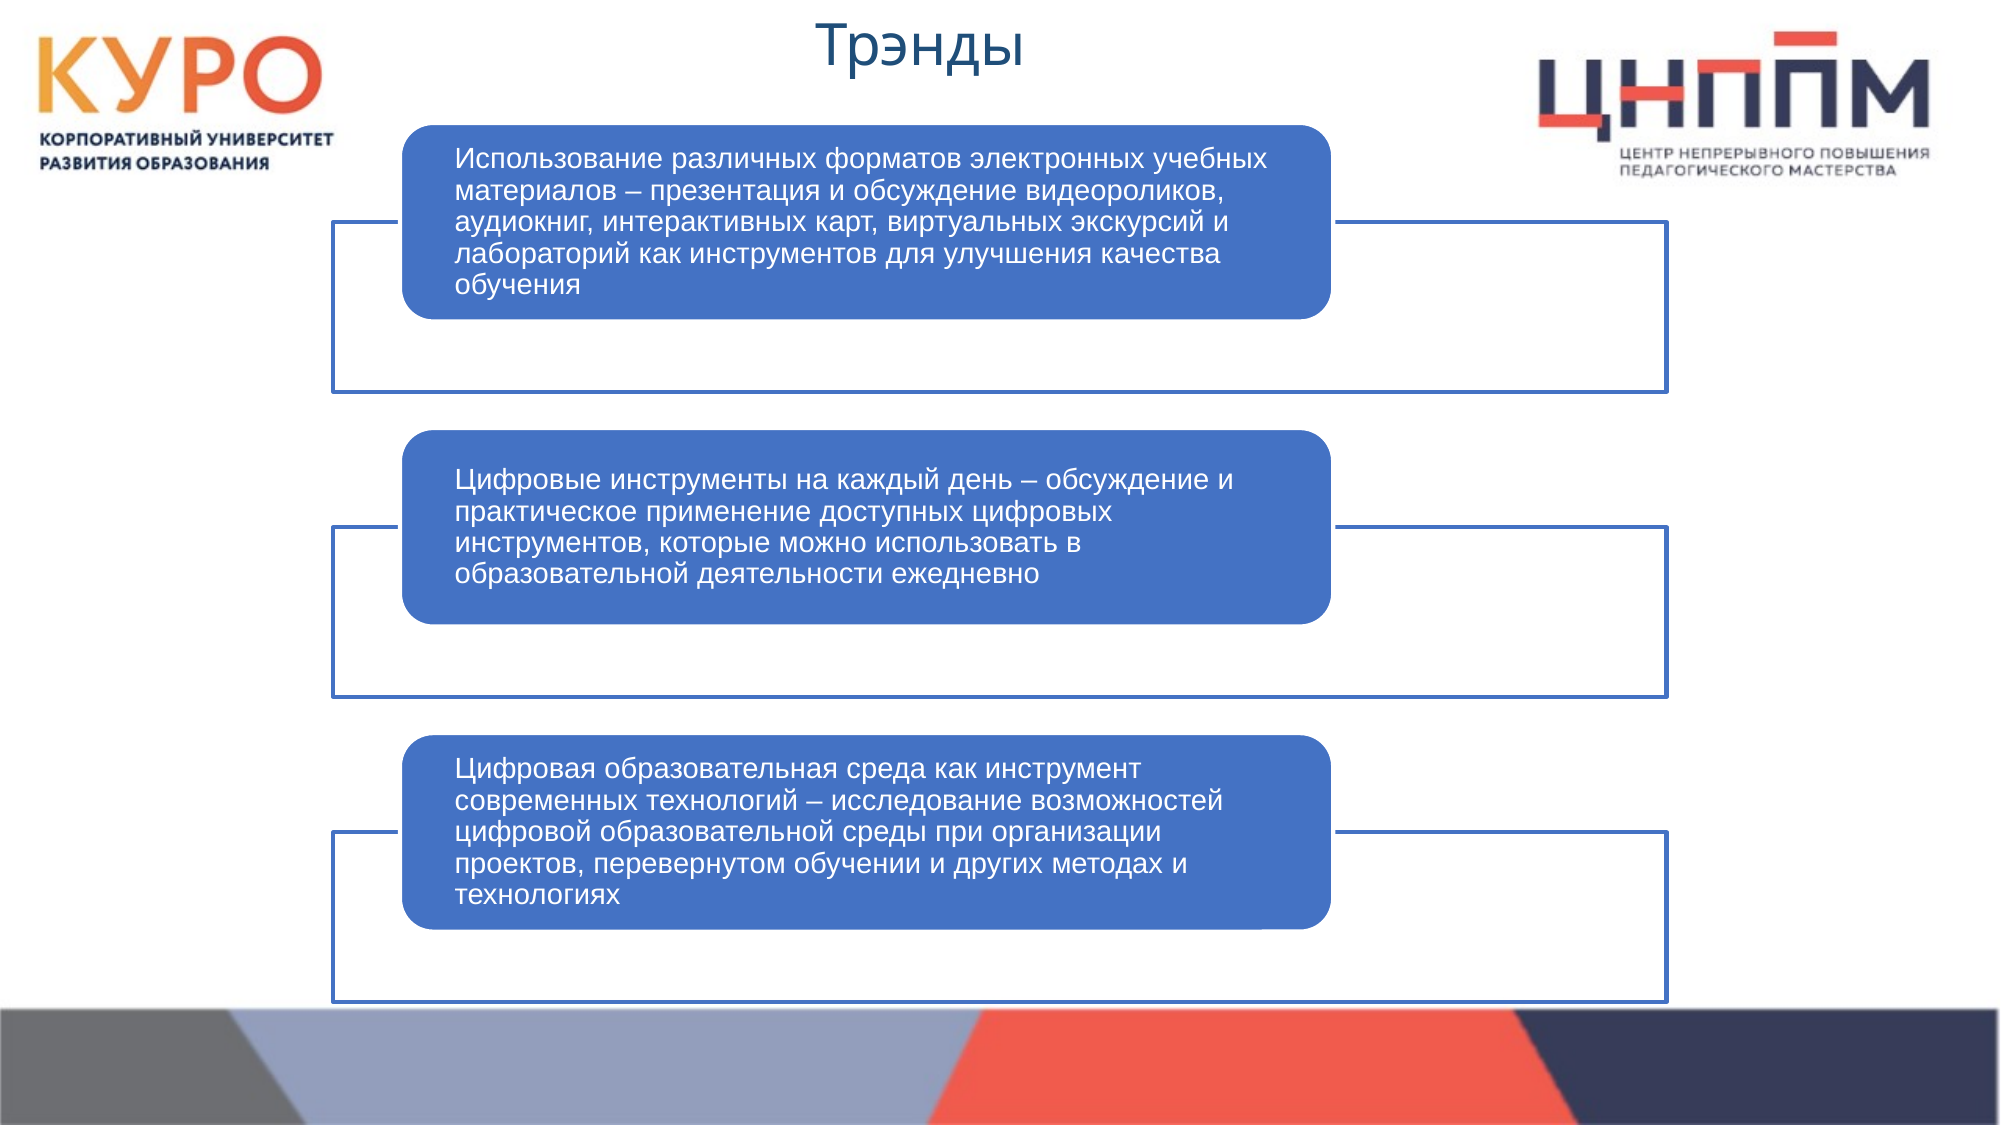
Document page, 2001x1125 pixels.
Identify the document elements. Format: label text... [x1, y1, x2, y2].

picture [0, 0, 2001, 1125]
text_box Трэнды [199, 0, 1658, 85]
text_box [332, 117, 1667, 1008]
